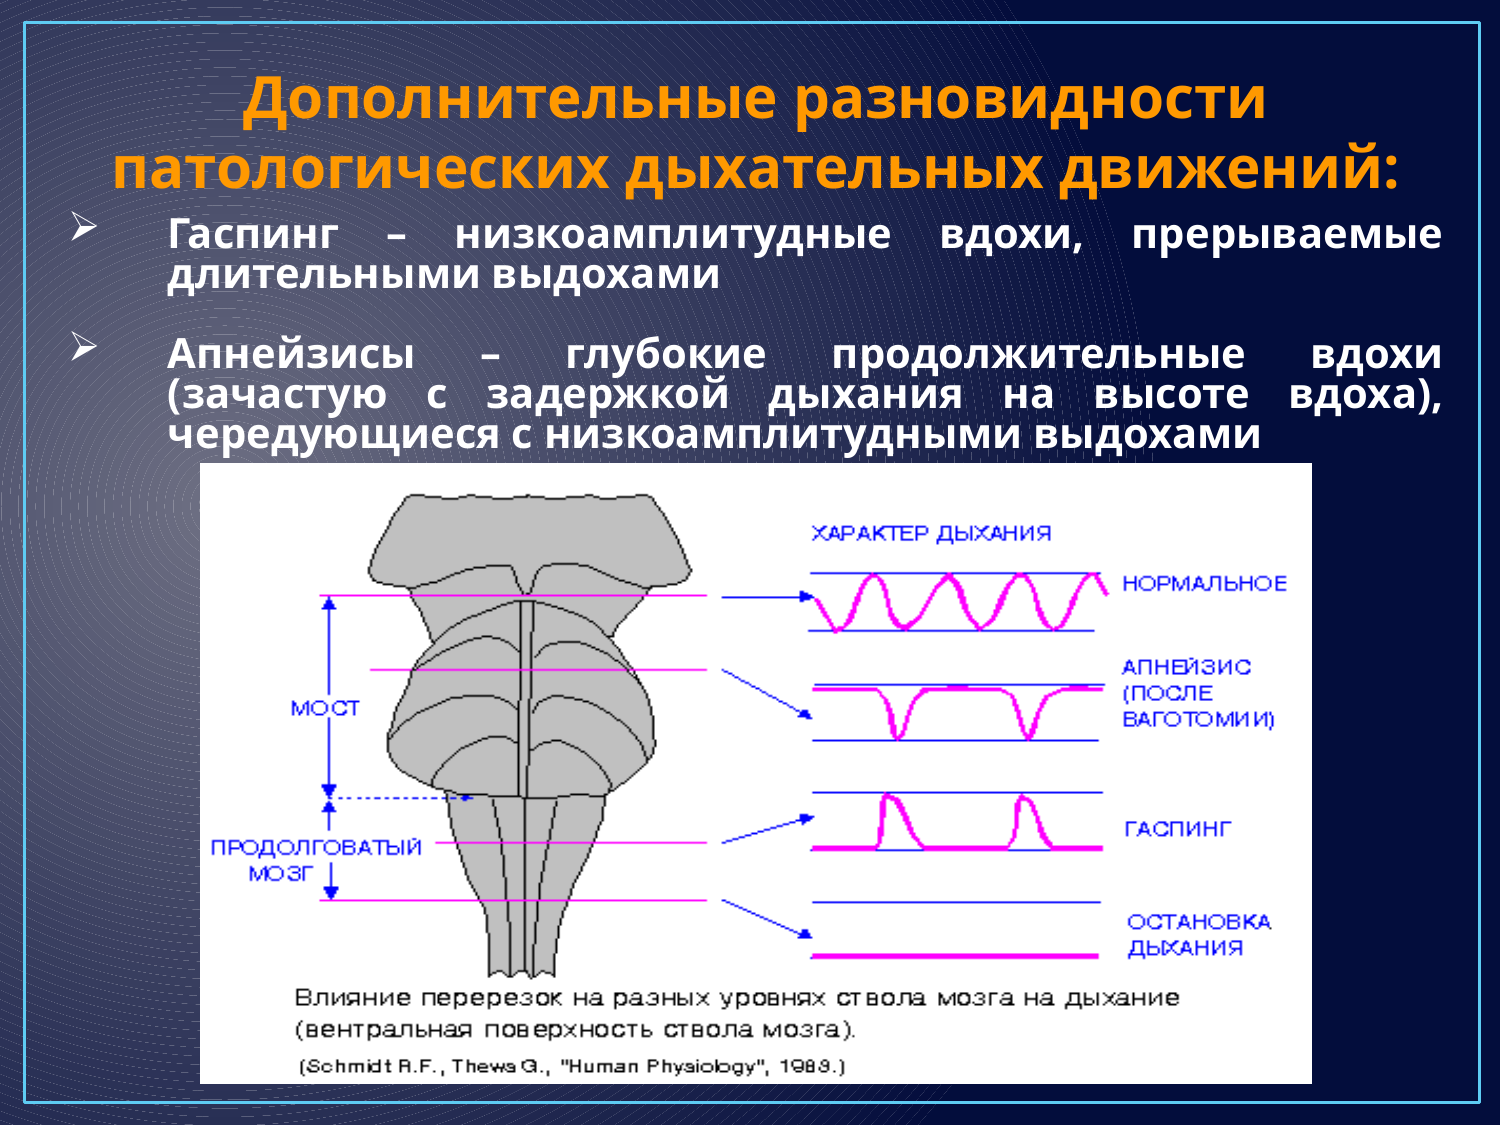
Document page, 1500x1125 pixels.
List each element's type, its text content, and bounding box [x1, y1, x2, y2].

text_box Гаспинг – низкоамплитудные вдохи, прерываемые длительными выдохами Апнейзисы – глубокие продолжительные вдохи (зачастую с задержкой дыхания на высоте вдоха), чередующиеся с низкоамплитудными выдохами [53, 209, 1459, 465]
text_box Дополнительные разновидности патологических дыхательных движений: [53, 53, 1459, 208]
picture [200, 463, 1312, 1084]
